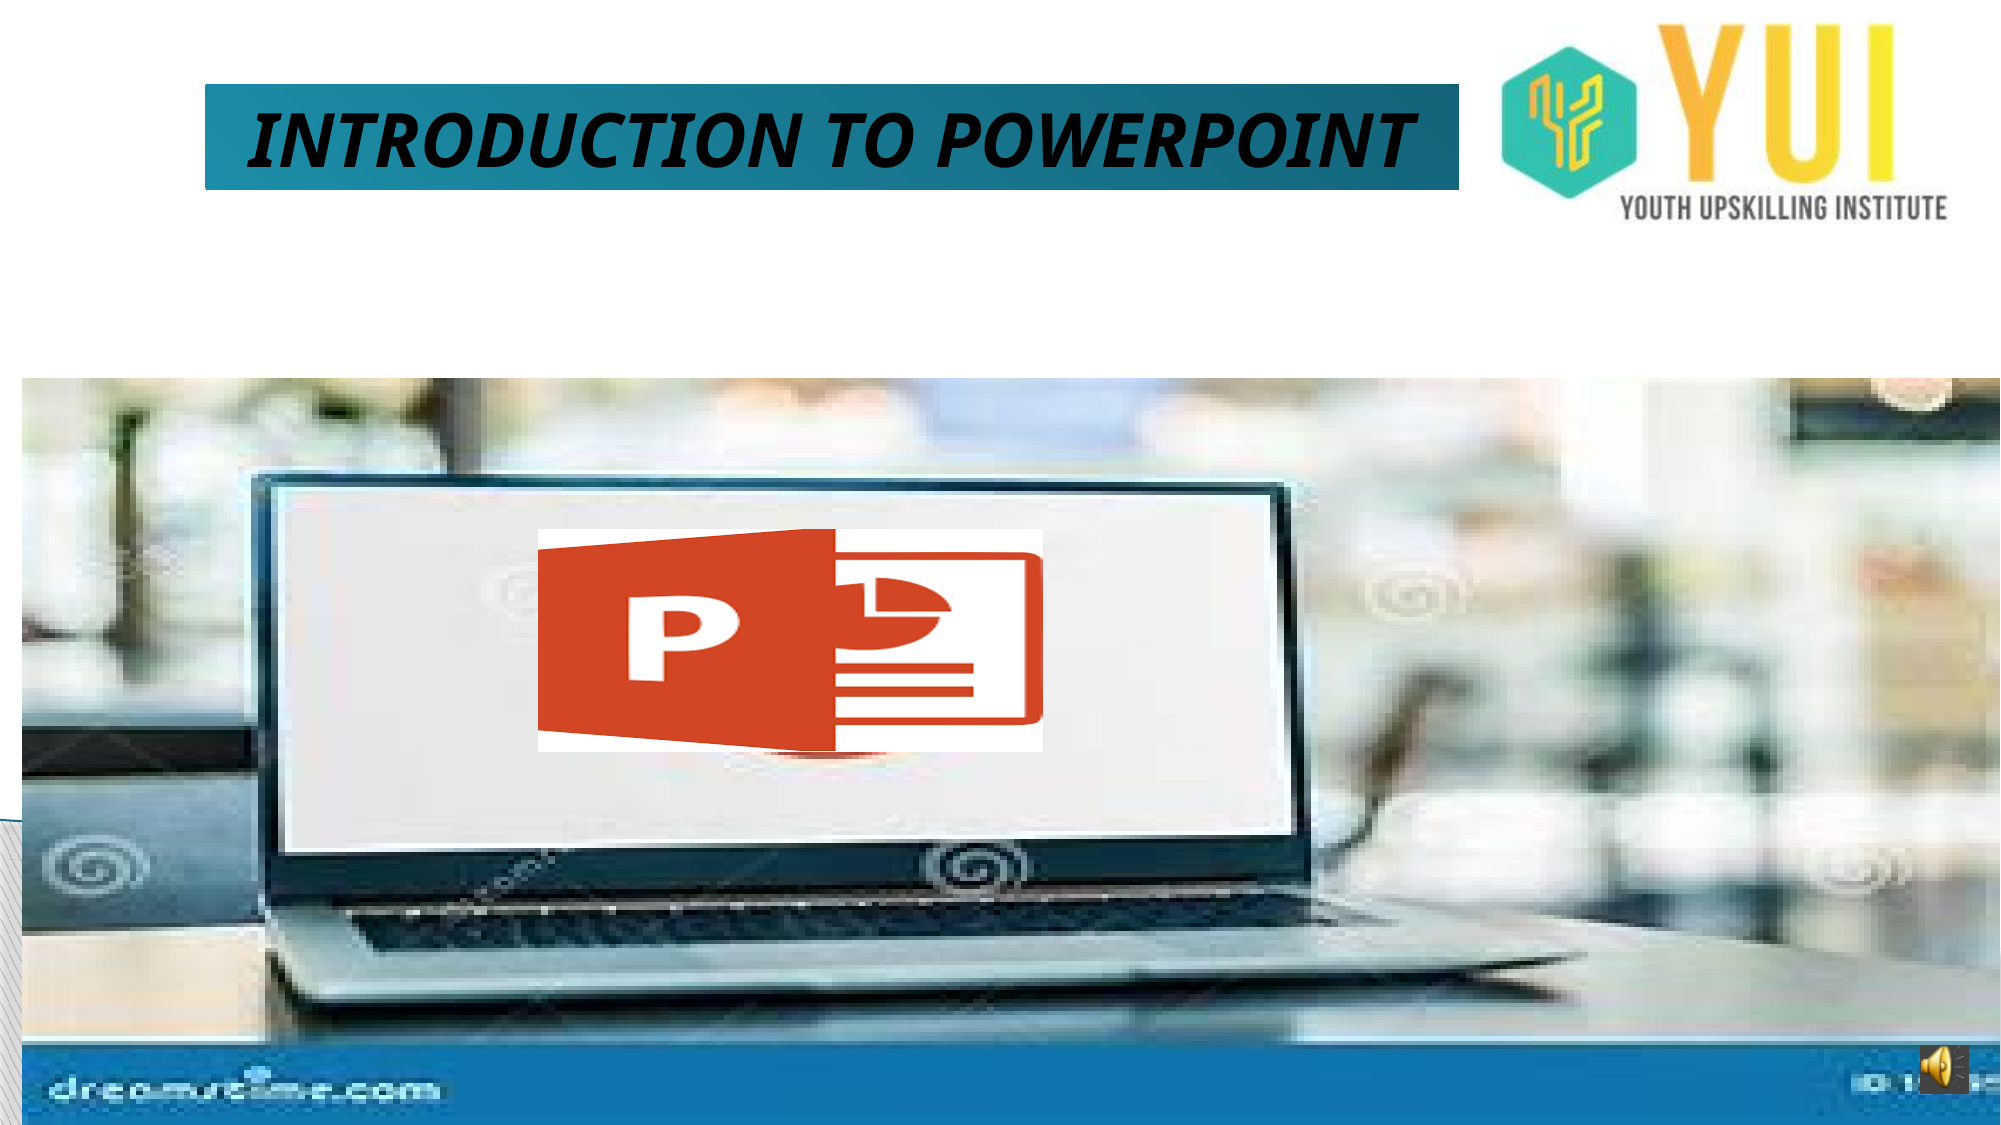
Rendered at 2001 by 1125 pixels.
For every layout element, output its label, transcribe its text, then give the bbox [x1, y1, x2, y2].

picture [0, 0, 2001, 1125]
text_box INTRODUCTION TO POWERPOINT [205, 84, 1459, 190]
